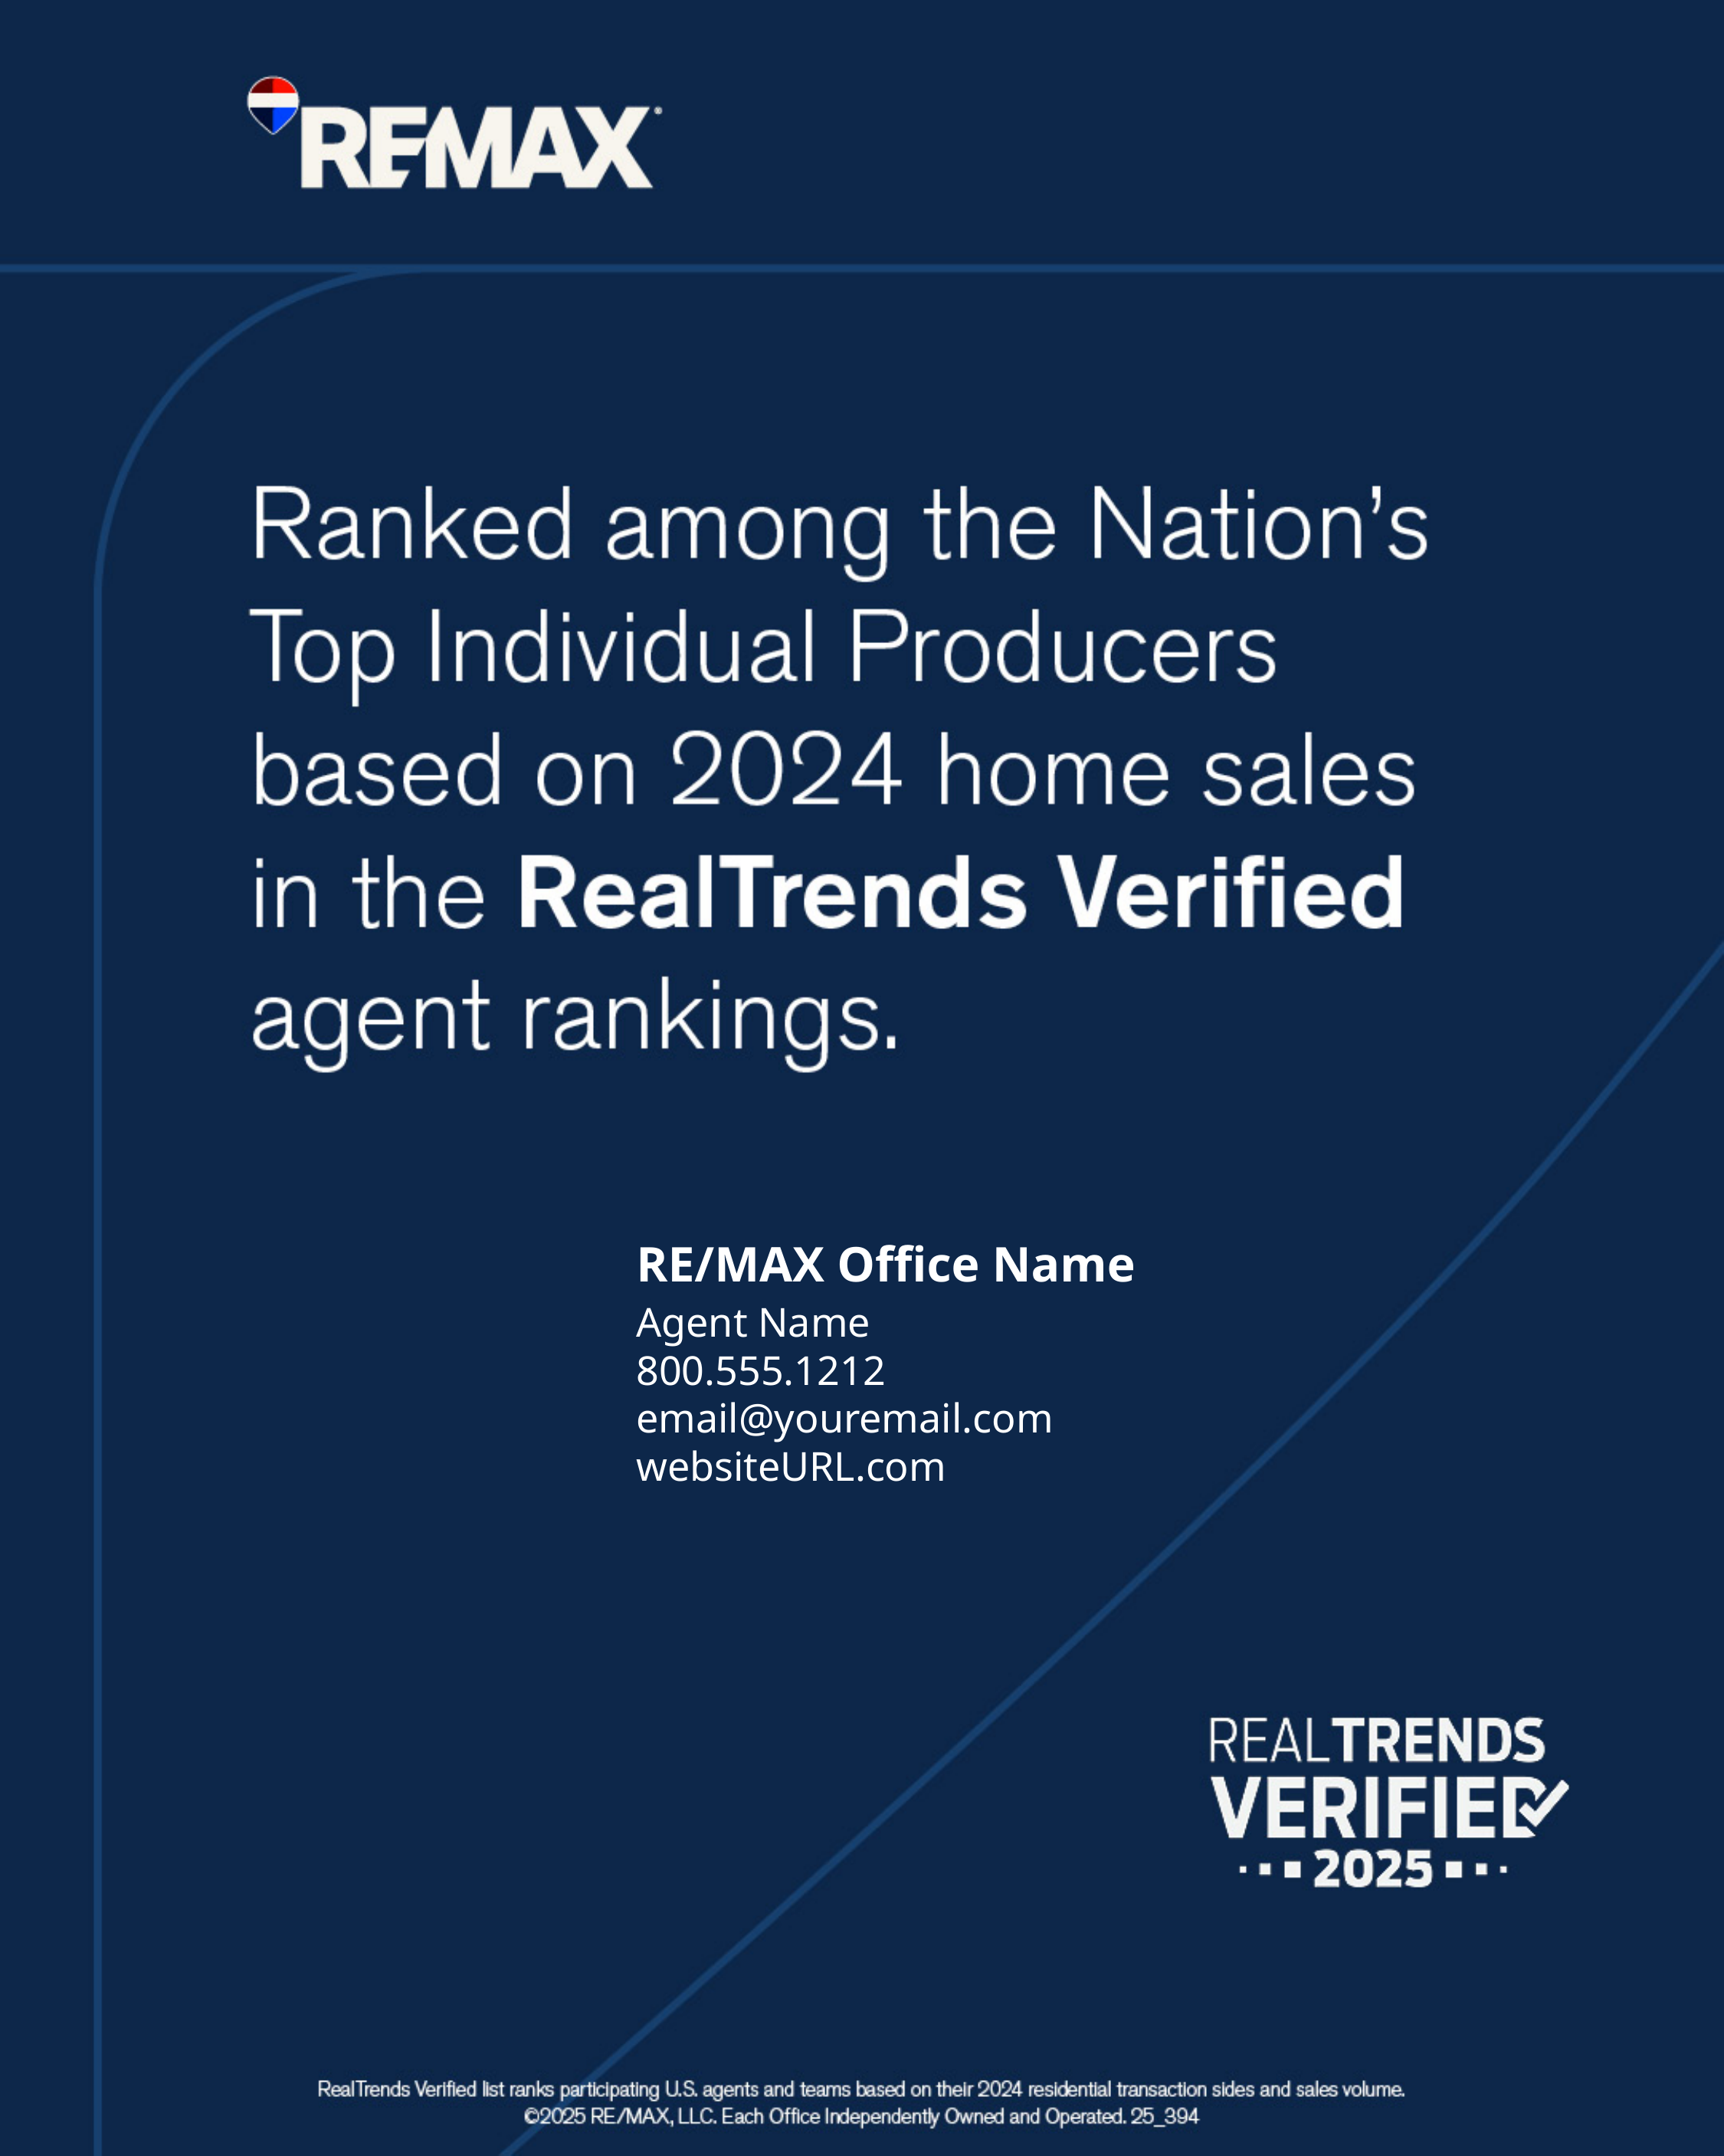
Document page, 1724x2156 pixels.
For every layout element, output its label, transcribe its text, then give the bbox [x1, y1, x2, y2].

picture [0, 0, 1724, 2156]
list RE/MAX Office Name [624, 1235, 1355, 1291]
list Agent Name 800.555.1212 email@youremail.com websiteURL.com [624, 1291, 1355, 1477]
